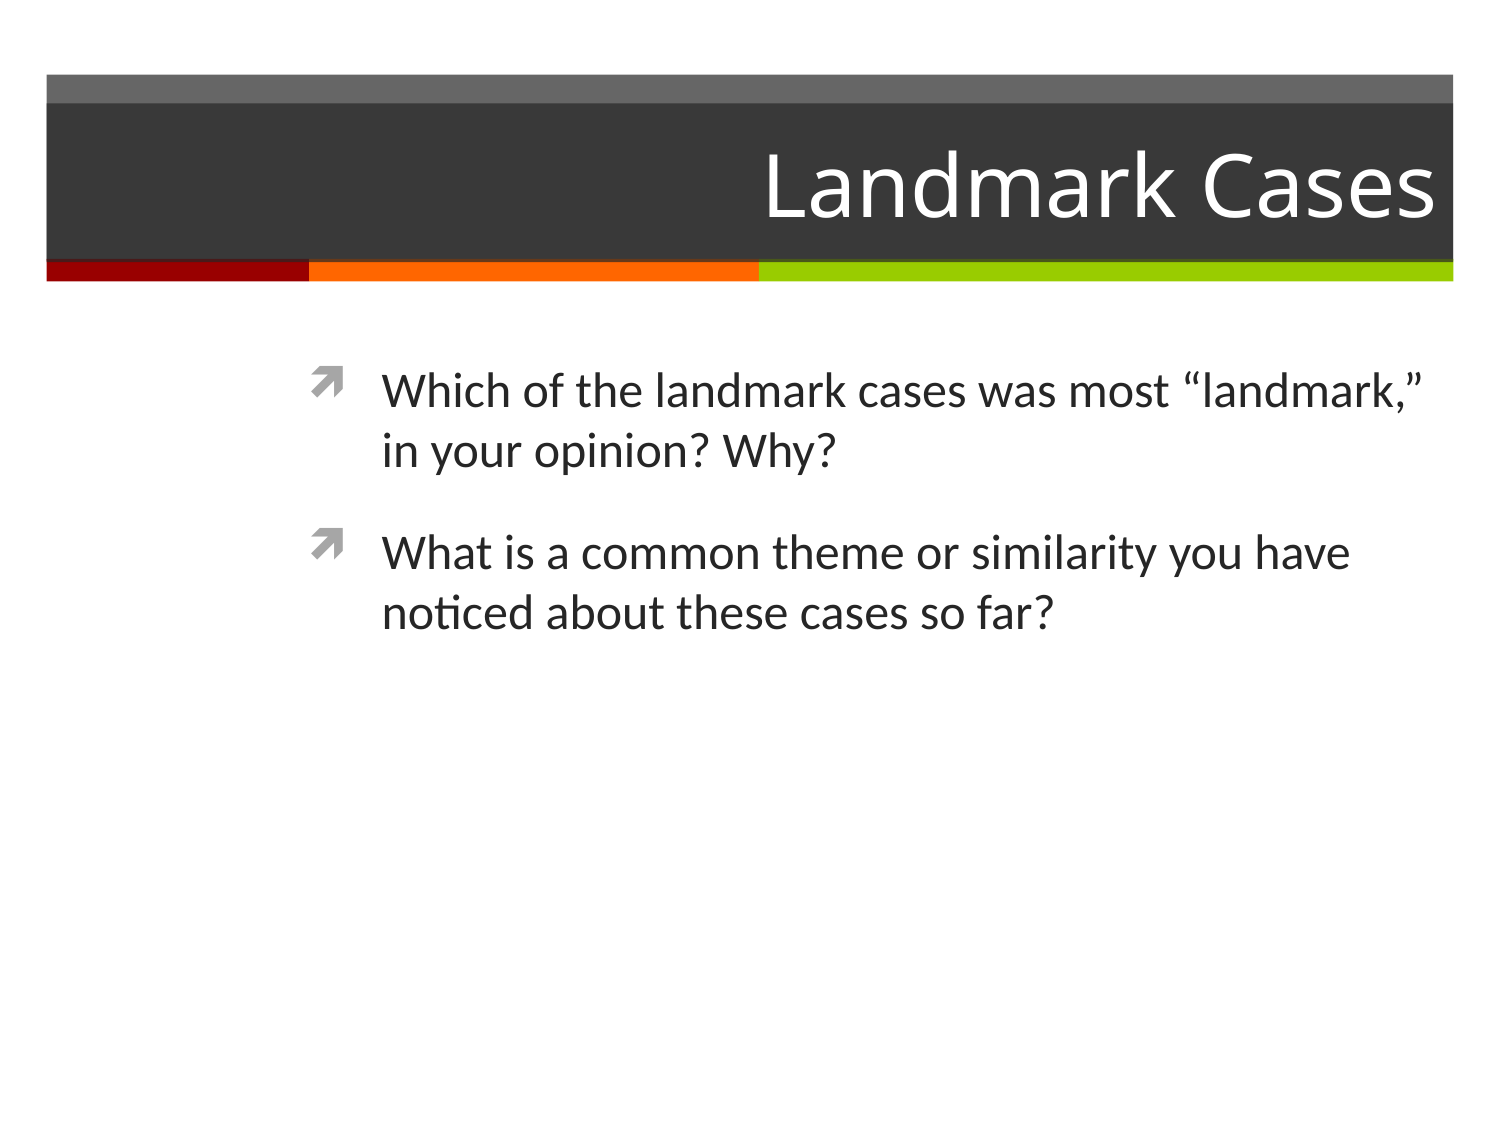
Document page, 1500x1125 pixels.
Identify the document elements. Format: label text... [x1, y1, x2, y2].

title Landmark Cases [46, 103, 1454, 263]
list Which of the landmark cases was most “landmark,” in your opinion? Why? What is a common theme or similarity you have noticed about these cases so far? [292, 350, 1454, 1005]
